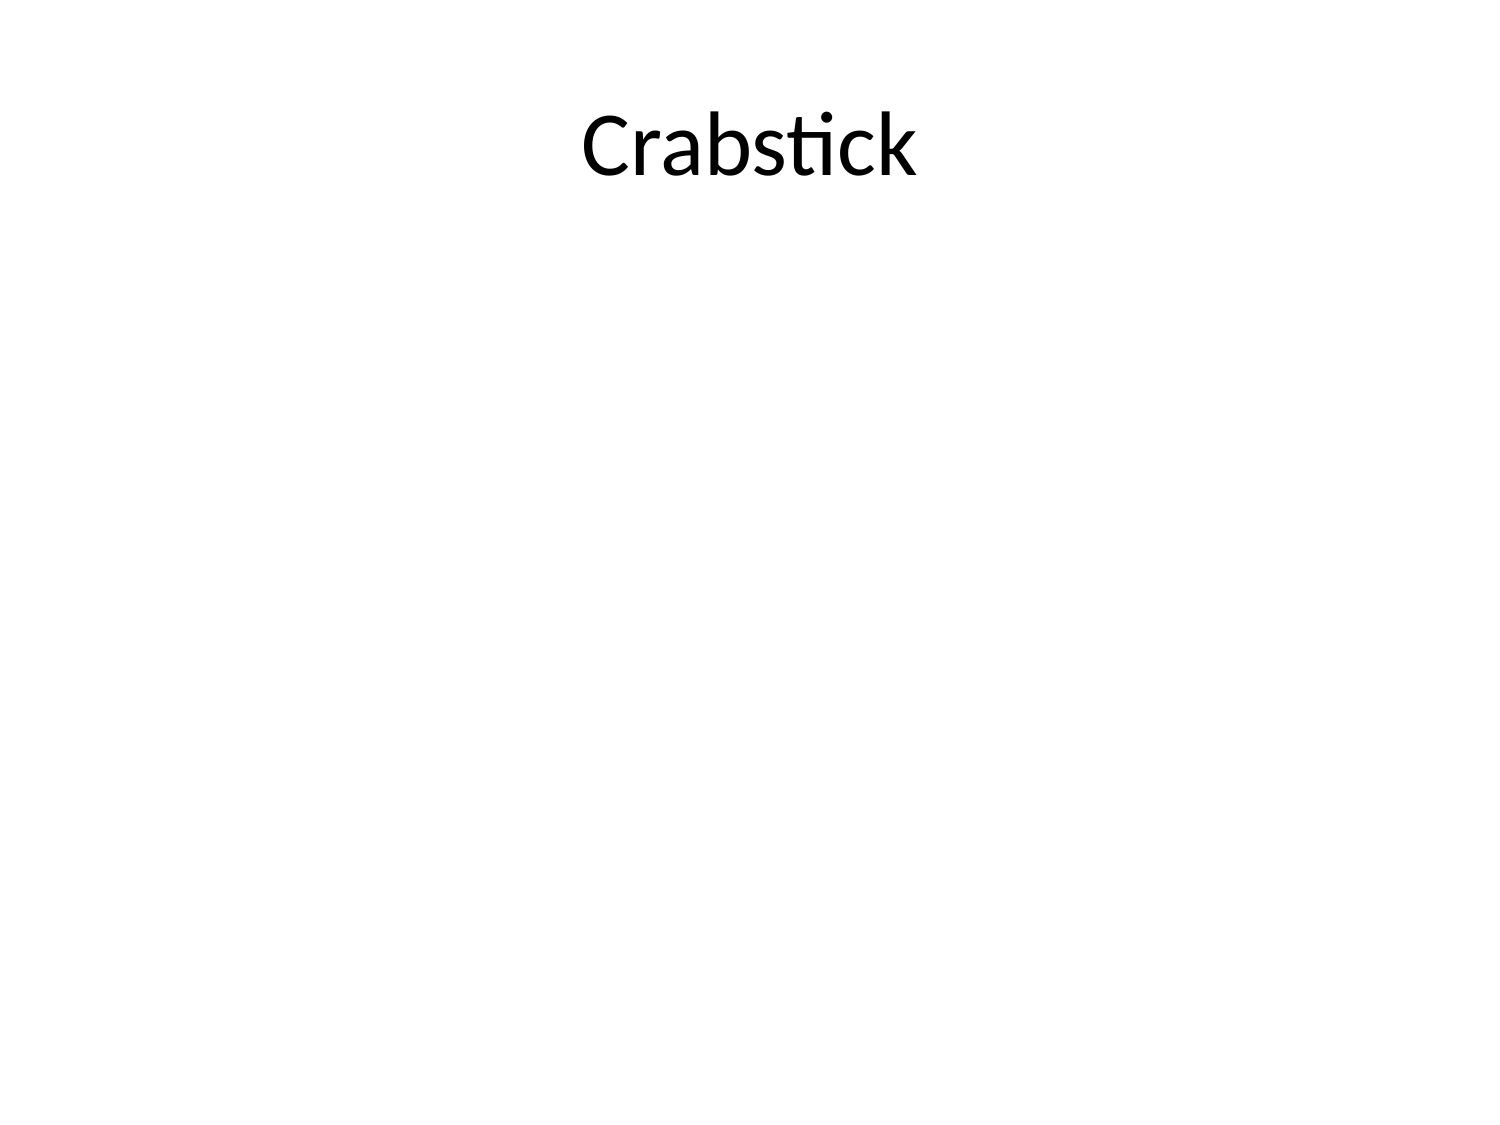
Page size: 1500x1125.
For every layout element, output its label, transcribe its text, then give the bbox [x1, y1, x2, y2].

title Crabstick [75, 45, 1425, 233]
